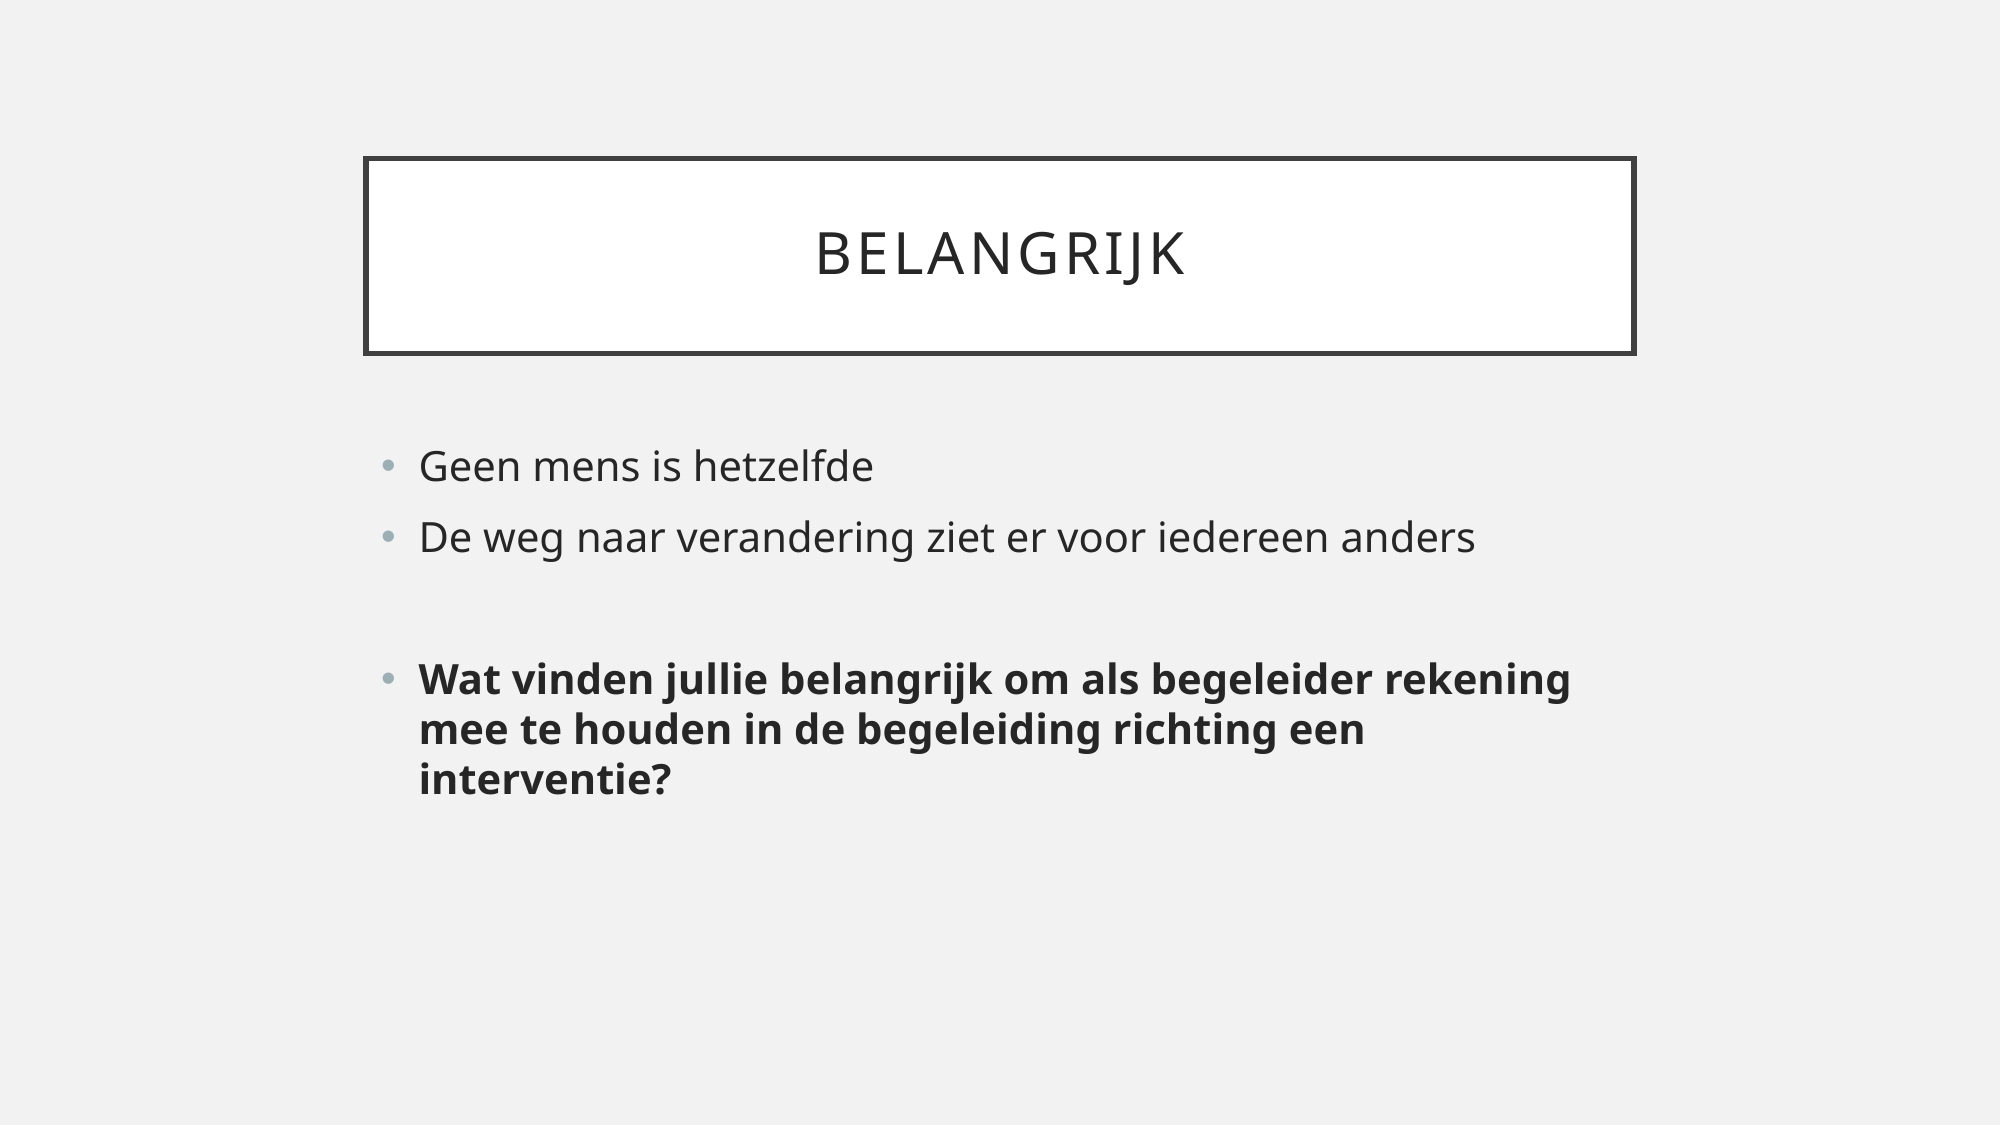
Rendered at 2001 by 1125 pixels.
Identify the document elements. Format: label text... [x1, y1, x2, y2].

list Geen mens is hetzelfde De weg naar verandering ziet er voor iedereen anders Wat vinden jullie belangrijk om als begeleider rekening mee te houden in de begeleiding richting een interventie? [366, 432, 1634, 942]
title belangrijk [363, 156, 1637, 356]
